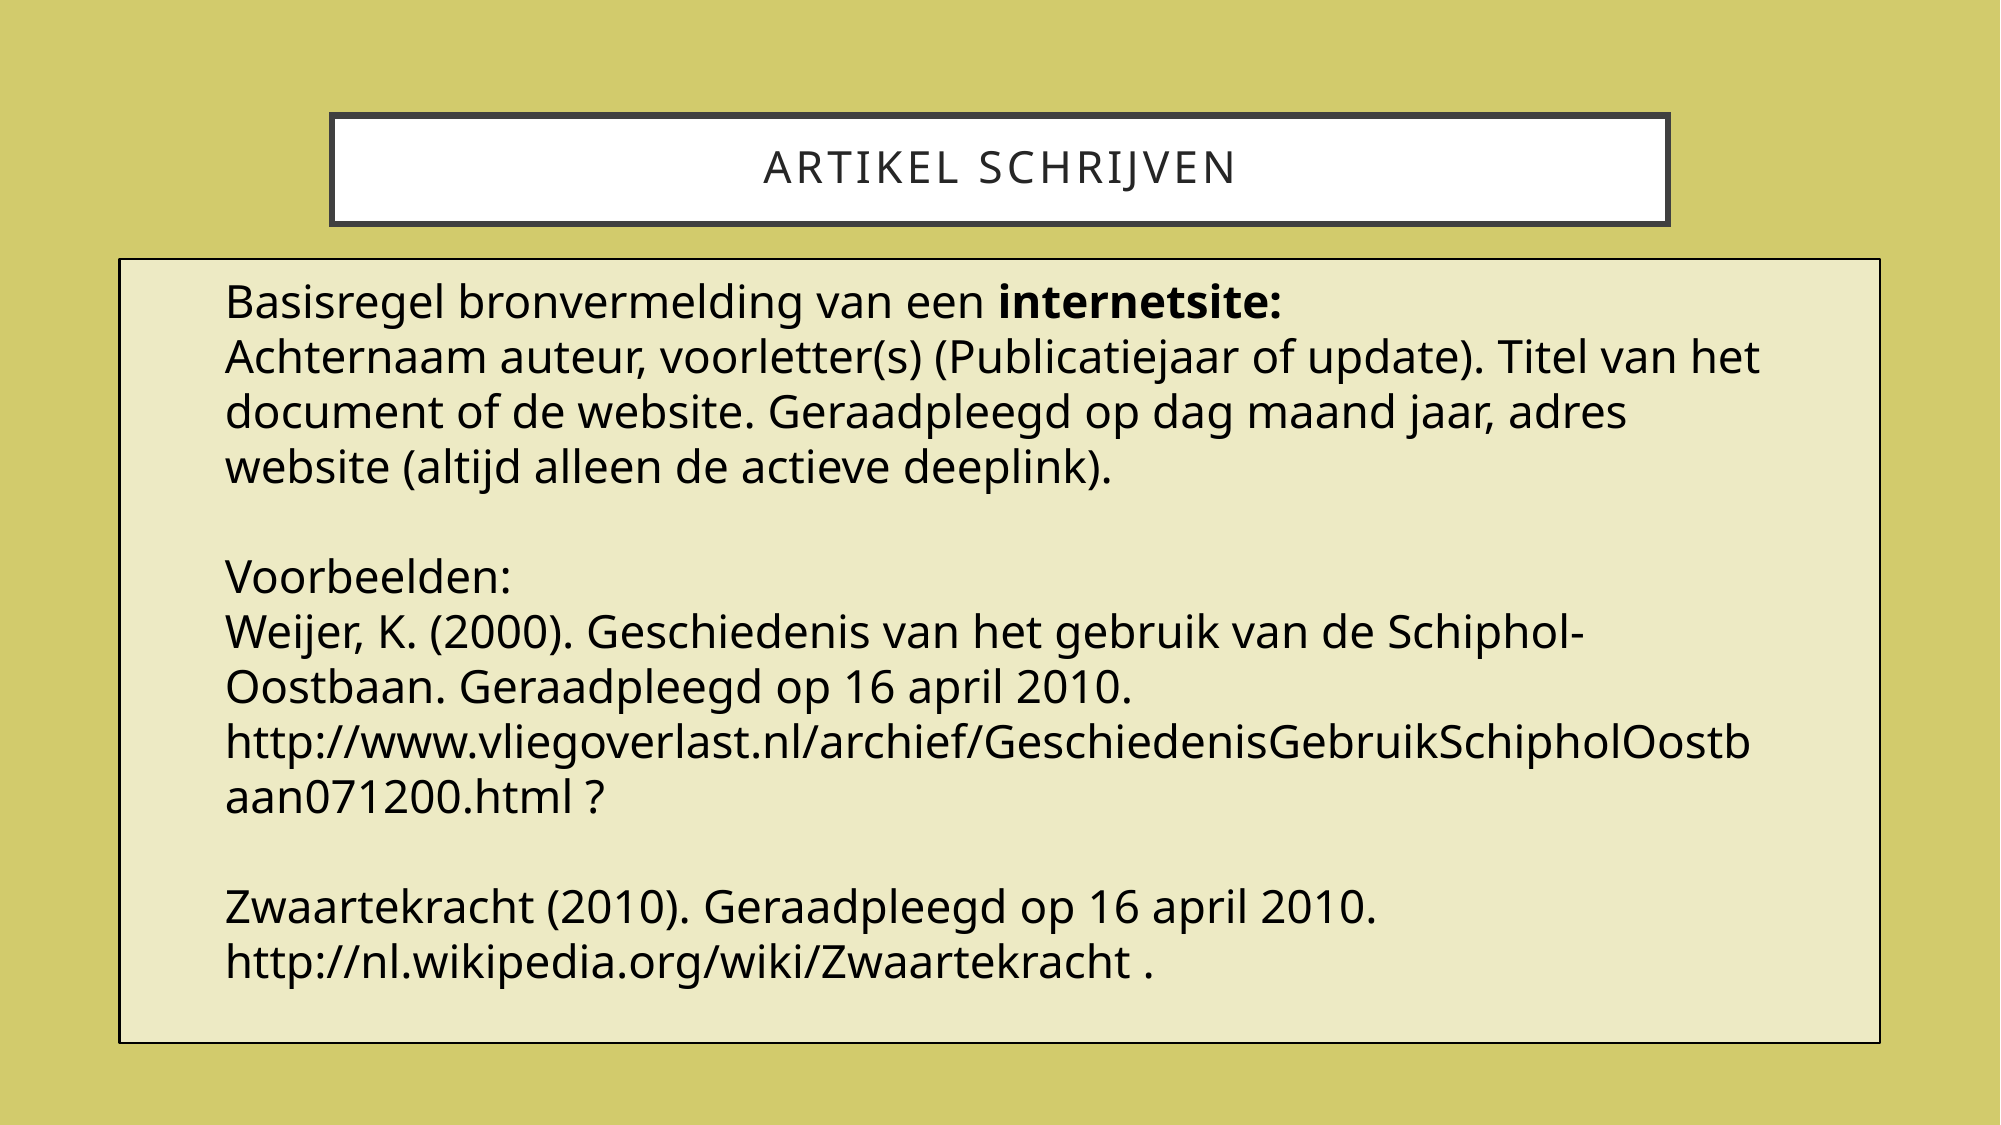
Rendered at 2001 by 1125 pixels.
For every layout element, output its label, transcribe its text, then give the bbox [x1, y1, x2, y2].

text_box Basisregel bronvermelding van een internetsite: Achternaam auteur, voorletter(s) (Publicatiejaar of update). Titel van het document of de website. Geraadpleegd op dag maand jaar, adres website (altijd alleen de actieve deeplink). Voorbeelden: Weijer, K. (2000). Geschiedenis van het gebruik van de Schiphol-Oostbaan. Geraadpleegd op 16 april 2010. http://www.vliegoverlast.nl/archief/GeschiedenisGebruikSchipholOostbaan071200.html ? Zwaartekracht (2010). Geraadpleegd op 16 april 2010. http://nl.wikipedia.org/wiki/Zwaartekracht . [209, 265, 1790, 996]
text_box [118, 258, 1881, 1044]
title Artikel schrijven [329, 112, 1671, 227]
